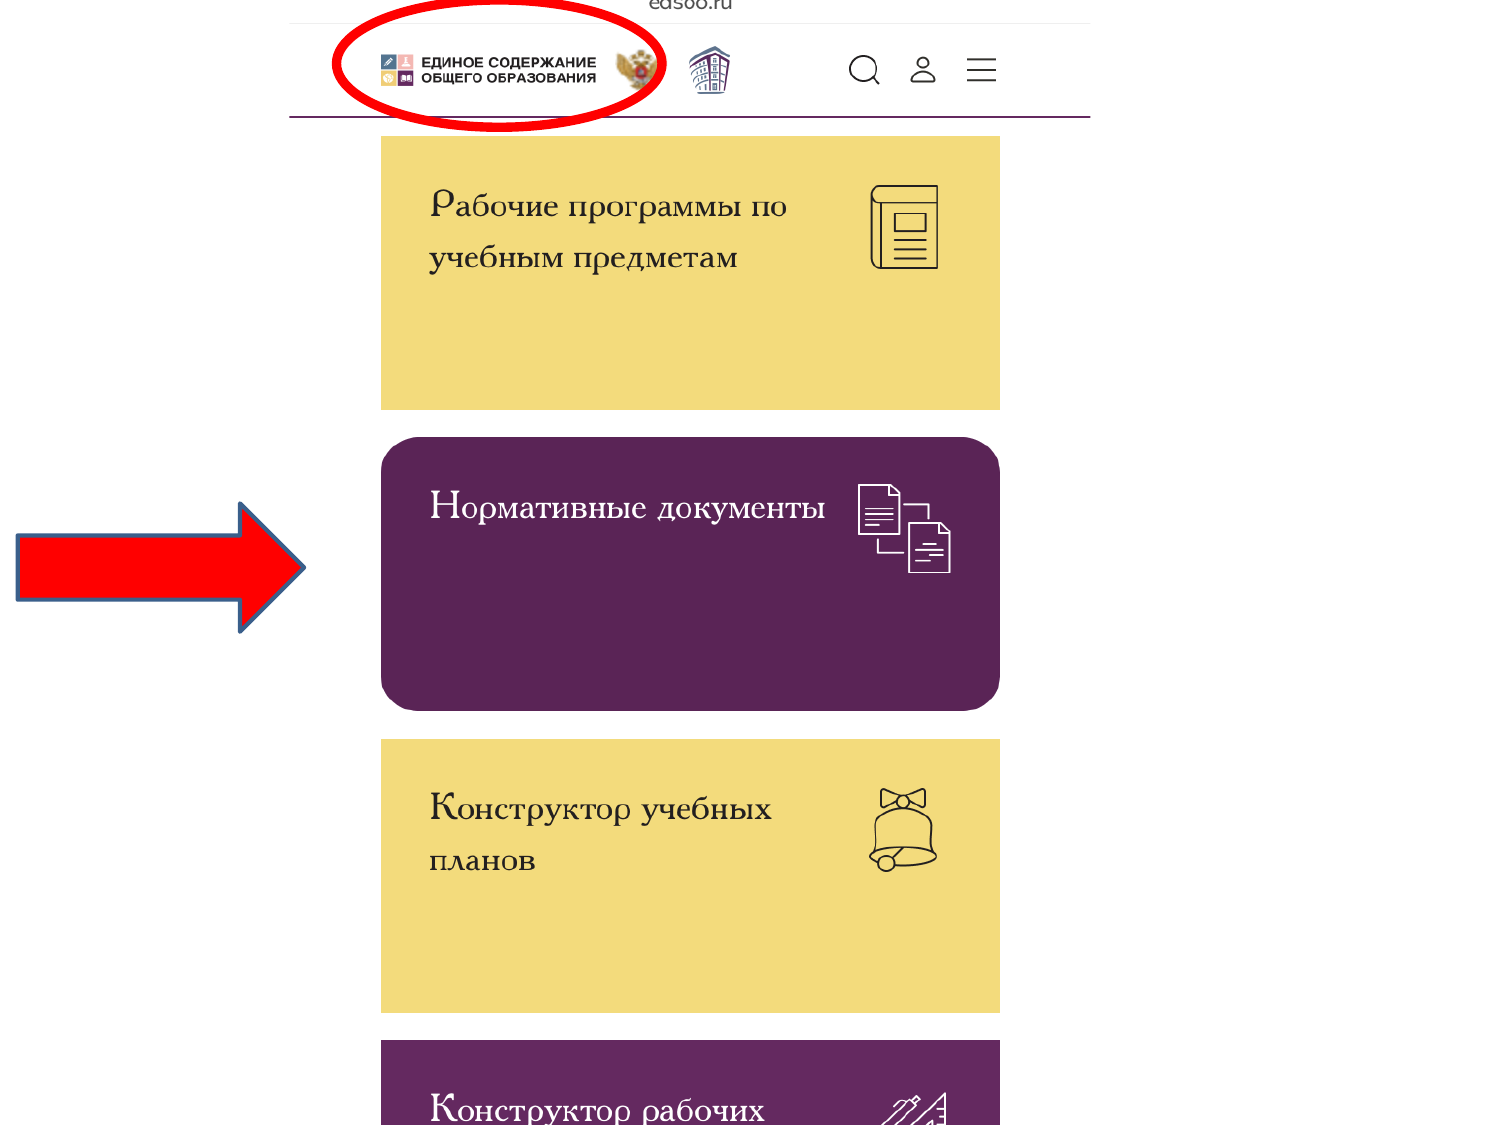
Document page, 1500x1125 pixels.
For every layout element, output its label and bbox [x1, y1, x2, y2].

text_box [15, 501, 283, 634]
picture [288, 0, 1091, 1125]
